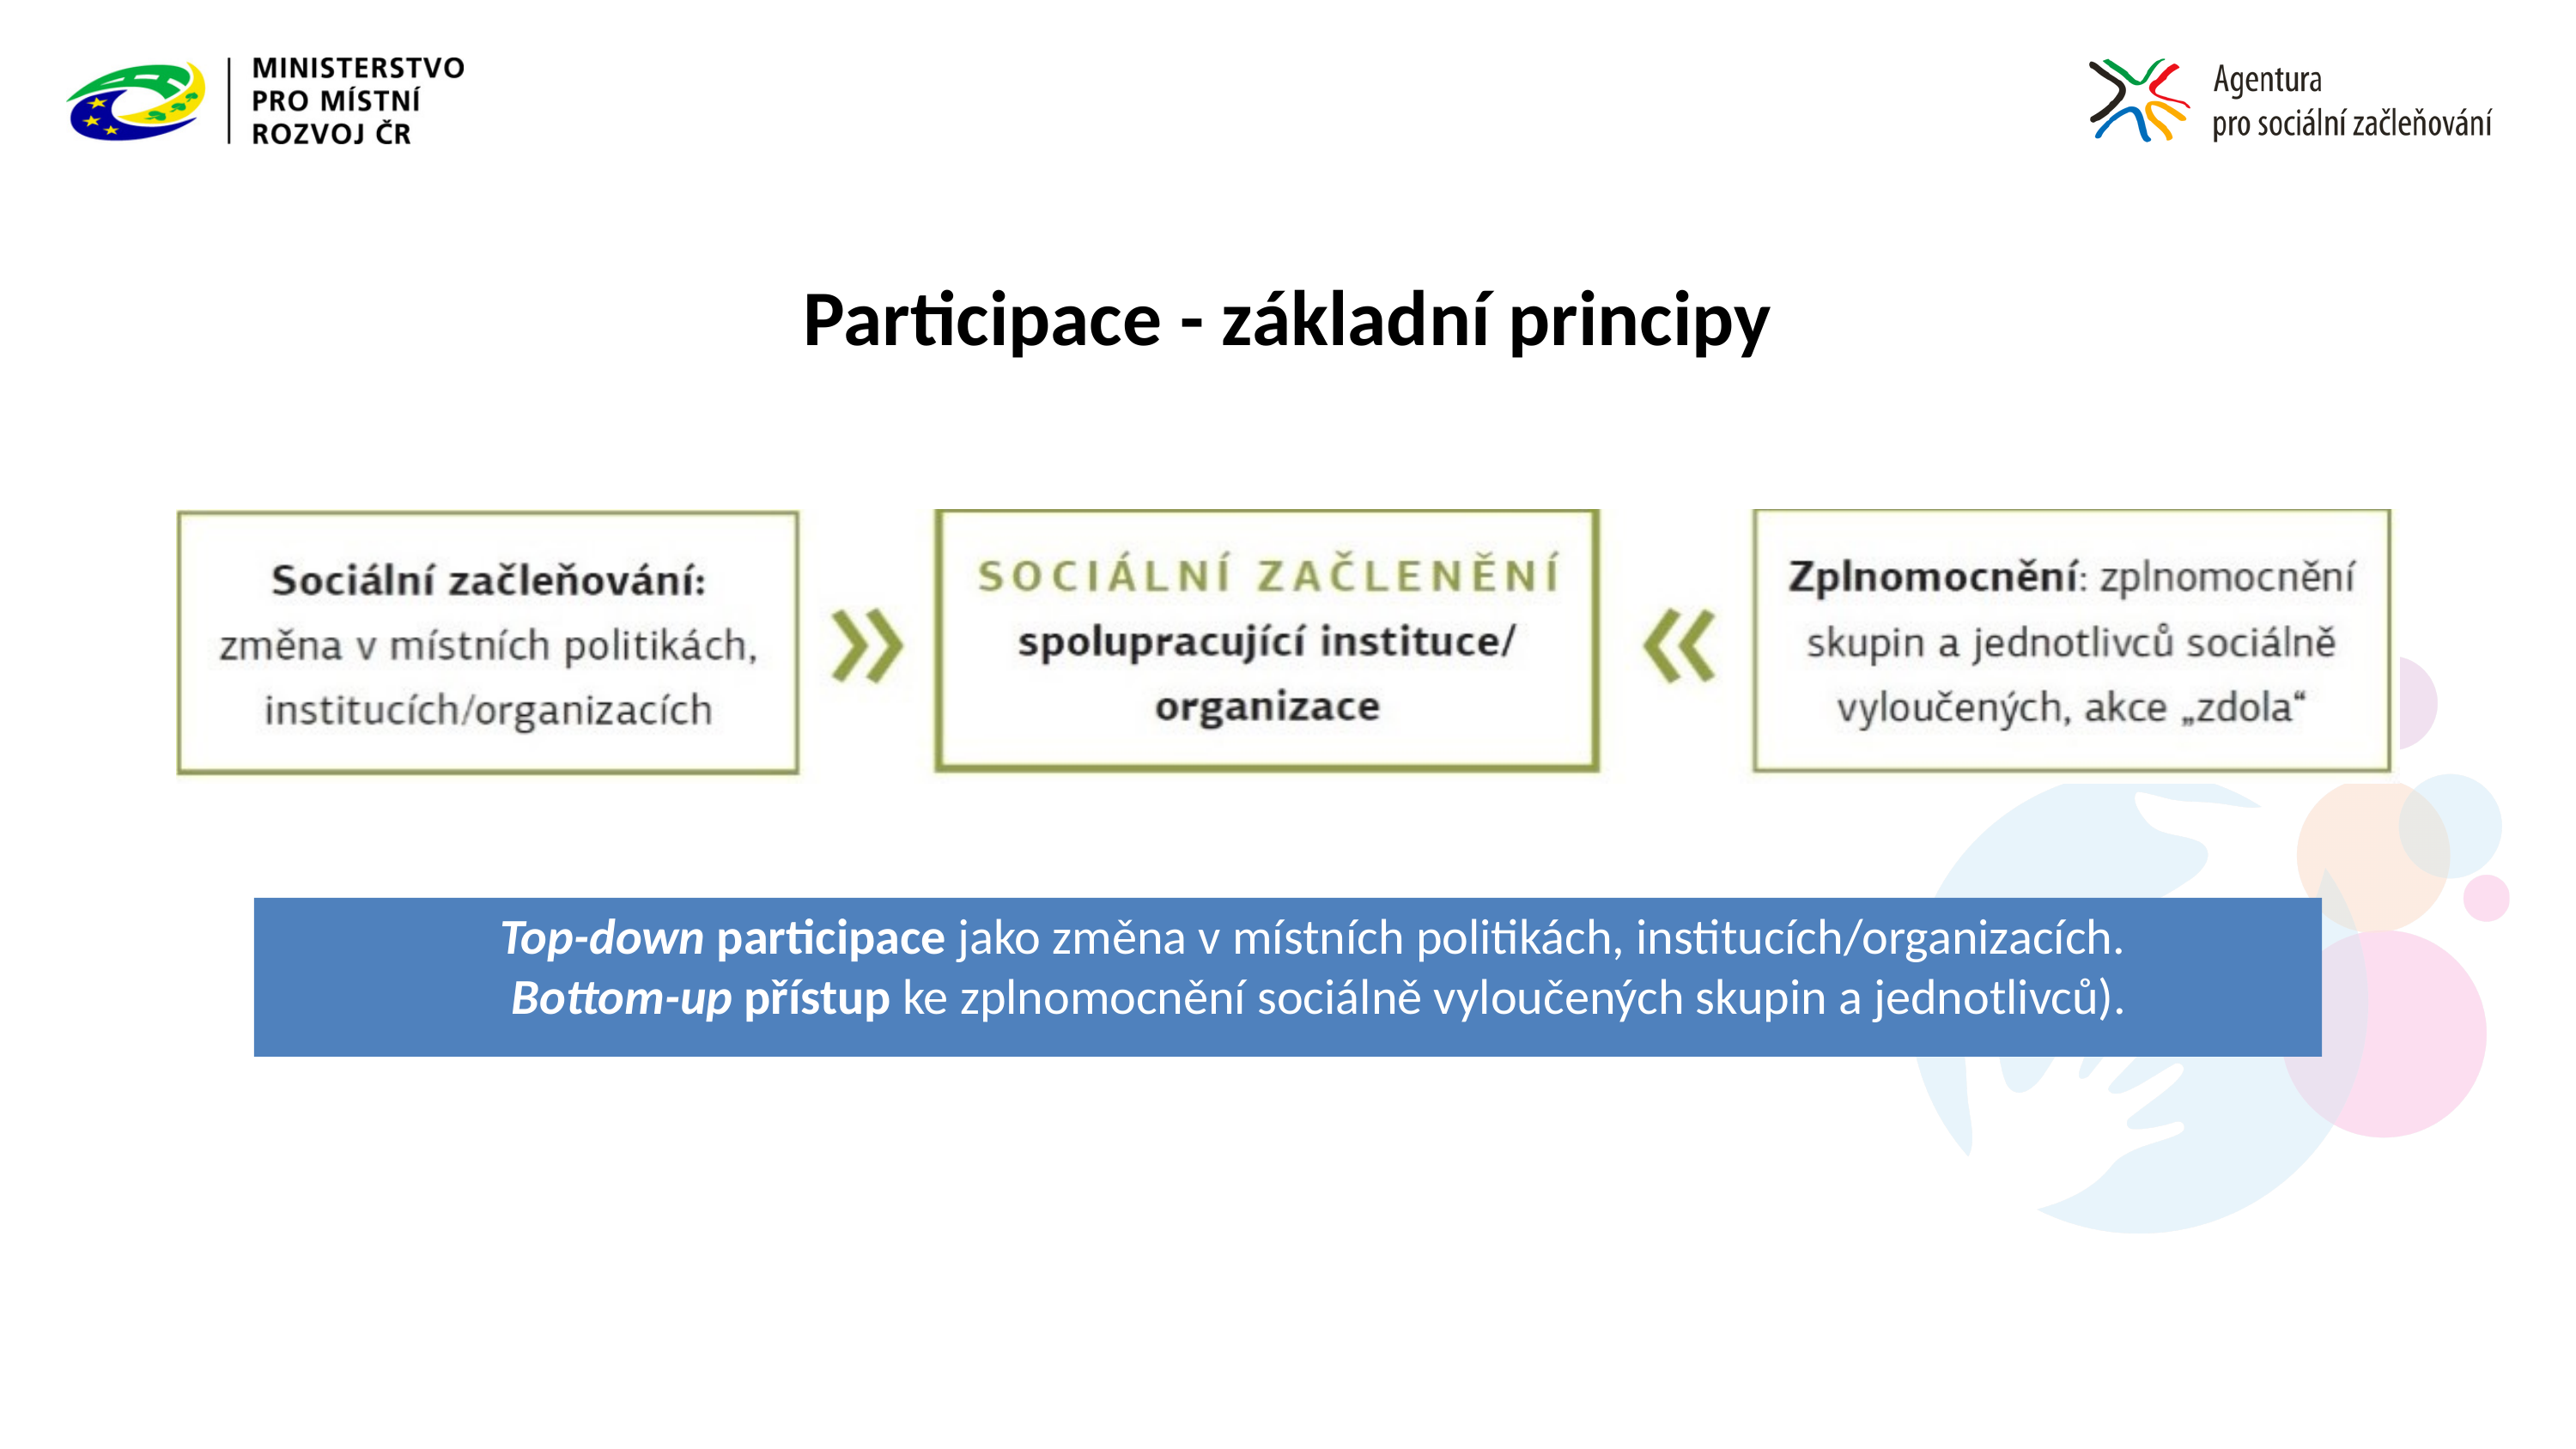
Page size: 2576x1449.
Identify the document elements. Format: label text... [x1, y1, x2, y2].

picture [66, 58, 464, 144]
picture [176, 509, 2400, 784]
picture [2071, 40, 2510, 161]
text_box Top-down participace jako změna v místních politikách, institucích/organizacích. Bottom-up přístup ke zplnomocnění sociálně vyloučených skupin a jednotlivců). [487, 897, 2196, 1031]
text_box [253, 897, 2323, 1057]
title Participace - základní principy [448, 233, 2128, 395]
